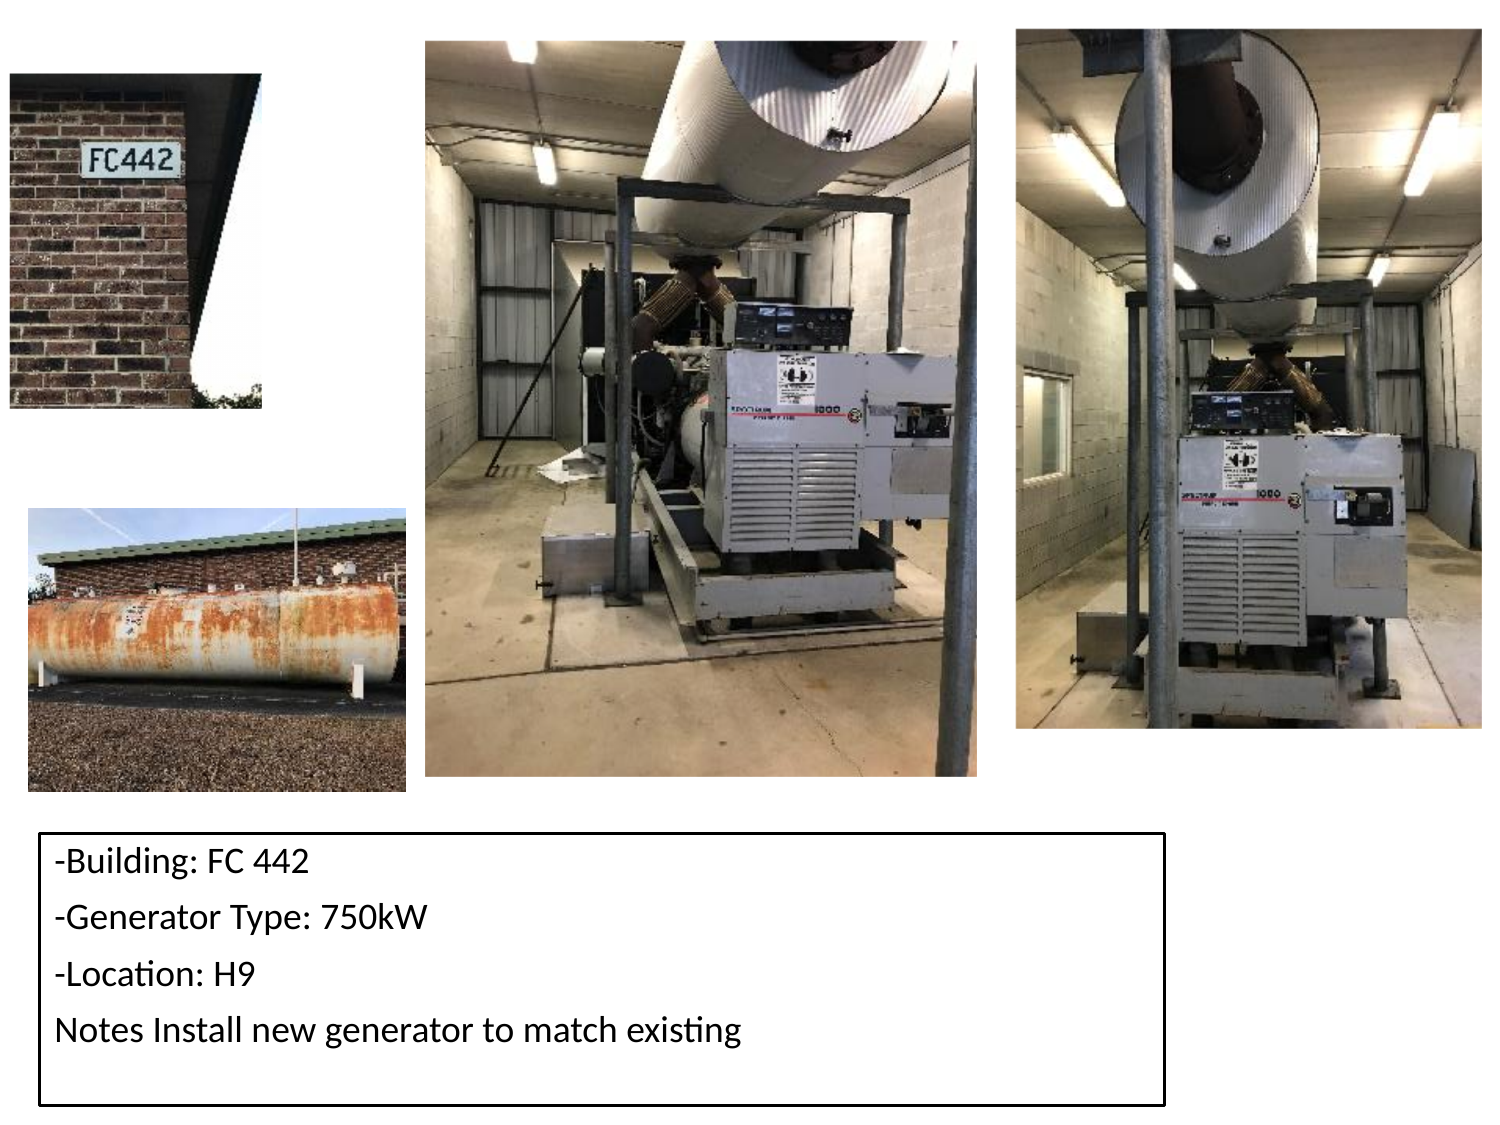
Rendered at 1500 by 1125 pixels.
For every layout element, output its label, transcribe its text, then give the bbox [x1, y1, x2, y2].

picture [0, 74, 304, 408]
picture [28, 30, 1500, 792]
text_box -Building: FC 442 -Generator Type: 750kW -Location: H9 Notes Install new generator to match existing [39, 833, 1165, 1106]
